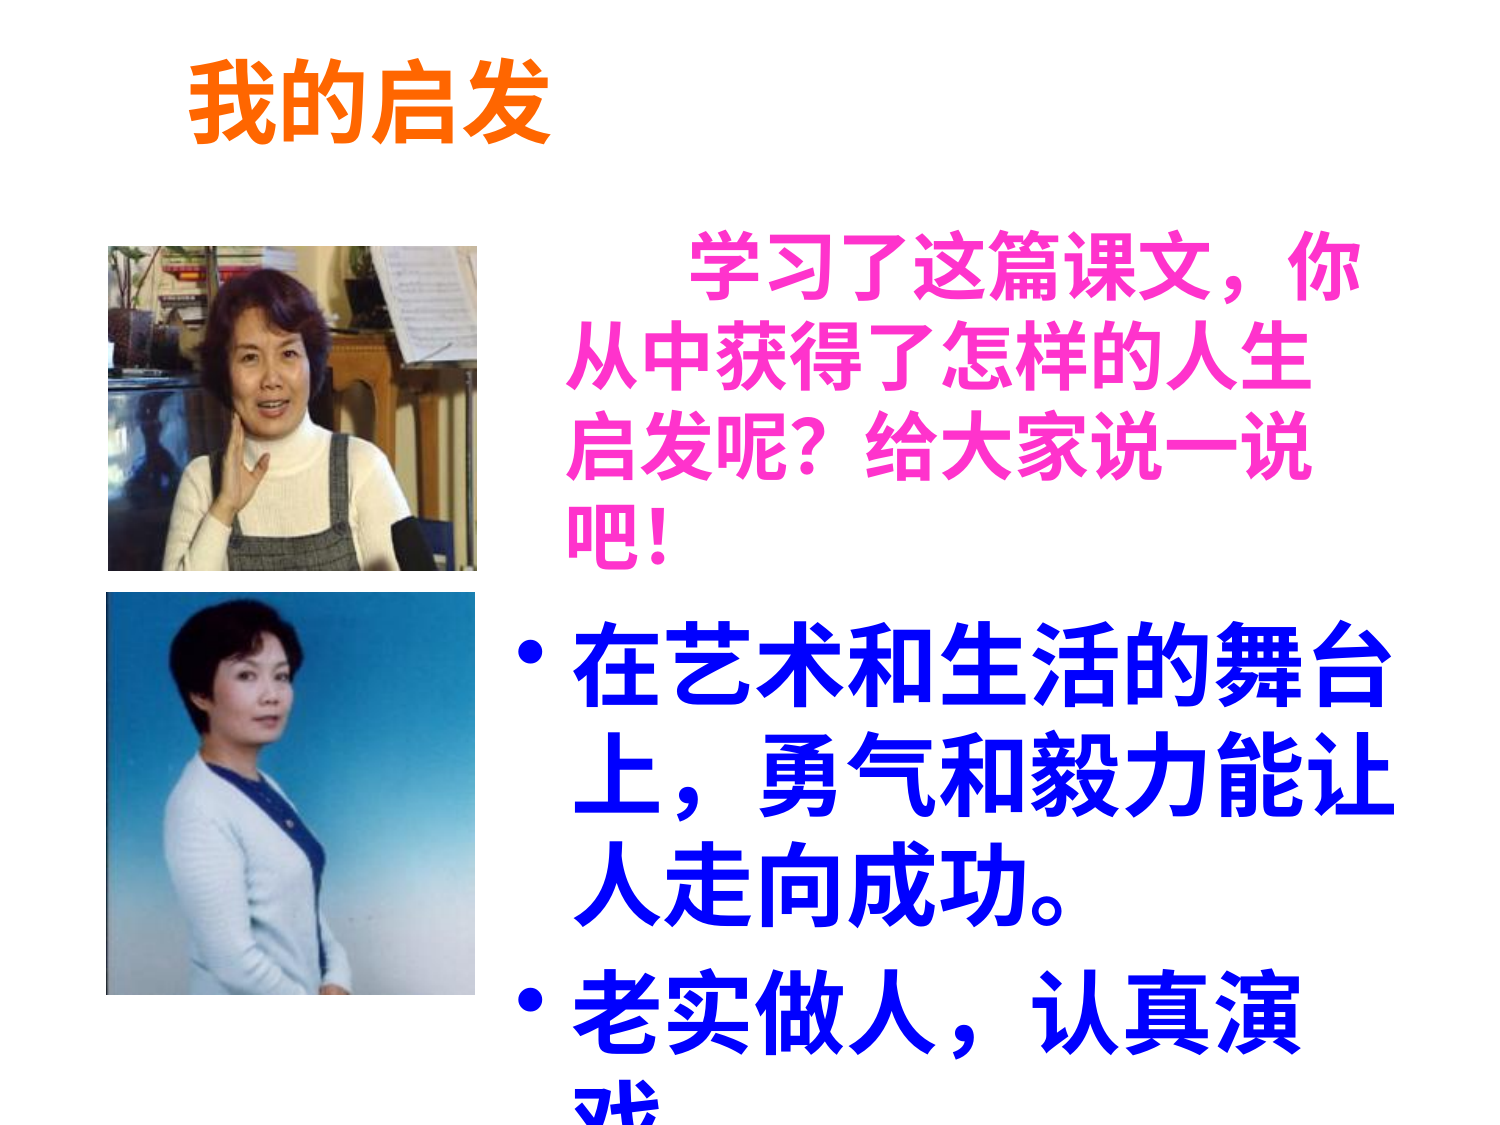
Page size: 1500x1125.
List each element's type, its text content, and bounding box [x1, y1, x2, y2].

list 在艺术和生活的舞台上，勇气和毅力能让人走向成功。 老实做人，认真演戏。 [500, 600, 1447, 895]
title 我的启发 [50, 24, 690, 174]
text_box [106, 245, 478, 995]
text_box 学习了这篇课文，你从中获得了怎样的人生启发呢？给大家说一说吧！ [549, 212, 1395, 588]
